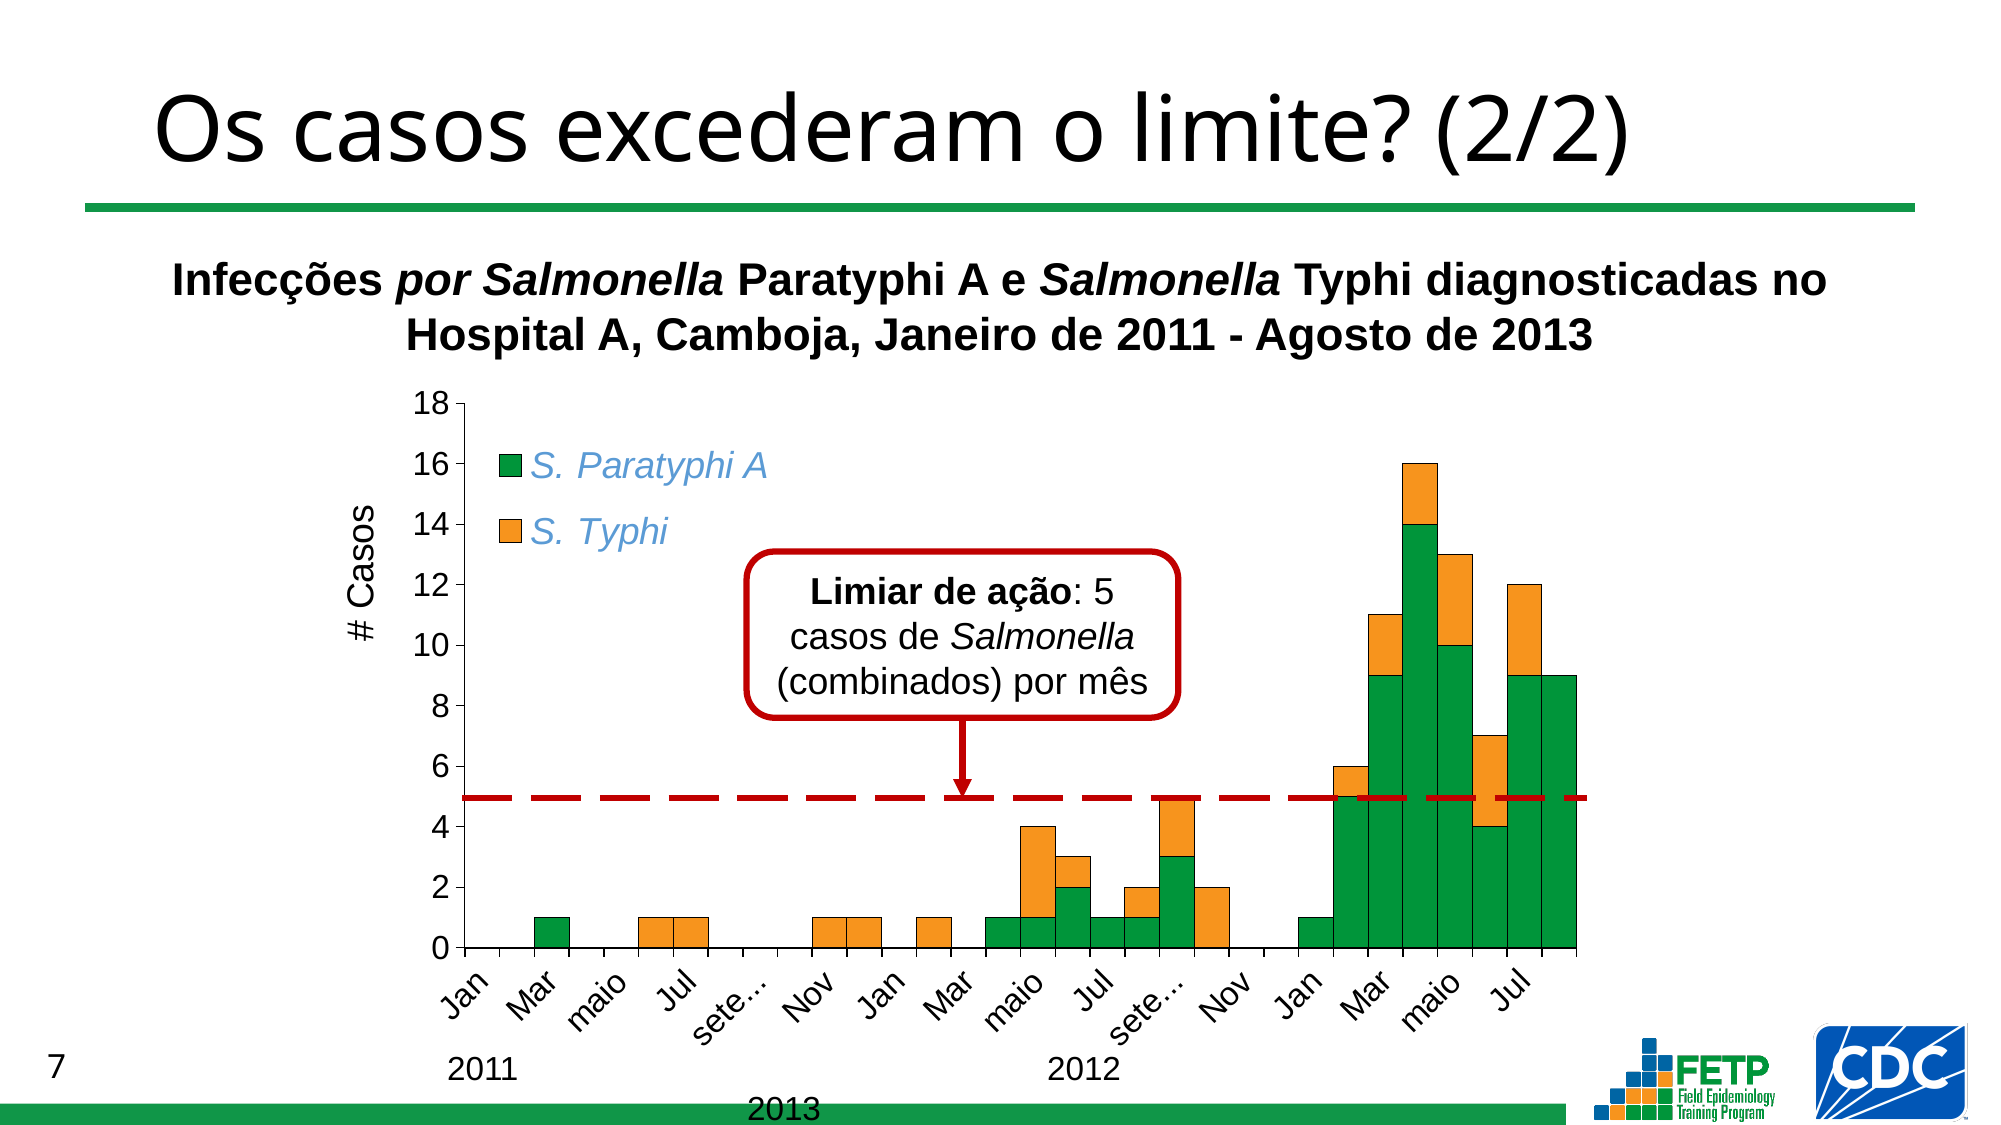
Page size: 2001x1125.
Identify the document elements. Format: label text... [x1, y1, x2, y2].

list Infecções por Salmonella Paratyphi A e Salmonella Typhi diagnosticadas no Hospital A, Camboja, Janeiro de 2011 - Agosto de 2013 [137, 242, 1863, 1004]
picture [1594, 1038, 1775, 1122]
picture [1813, 1023, 1968, 1122]
chart [323, 374, 1602, 1065]
text_box 2011 2012 2013 [431, 1065, 1587, 1125]
title Os casos excederam o limite? (2/2) [137, 75, 1863, 207]
